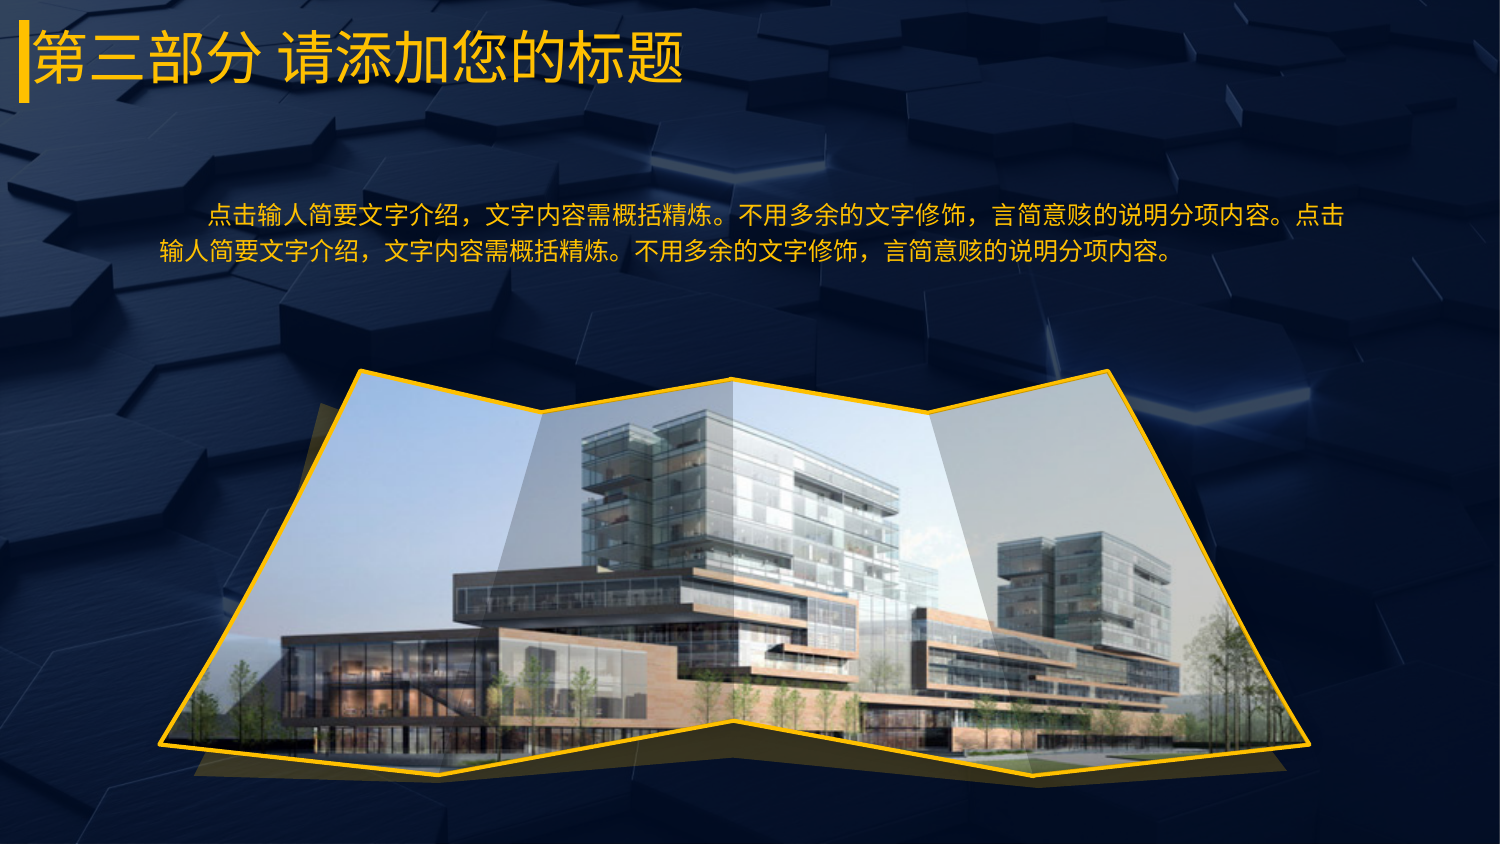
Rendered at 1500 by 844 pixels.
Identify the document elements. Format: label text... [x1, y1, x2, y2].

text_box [159, 370, 1310, 789]
title 第三部分 请添加您的标题 [15, 20, 1247, 93]
text_box 点击输人简要文字介绍，文字内容需概括精炼。不用多余的文字修饰，言简意赅的说明分项内容。点击输人简要文字介绍，文字内容需概括精炼。不用多余的文字修饰，言简意赅的说明分项内容。 [159, 193, 1348, 280]
